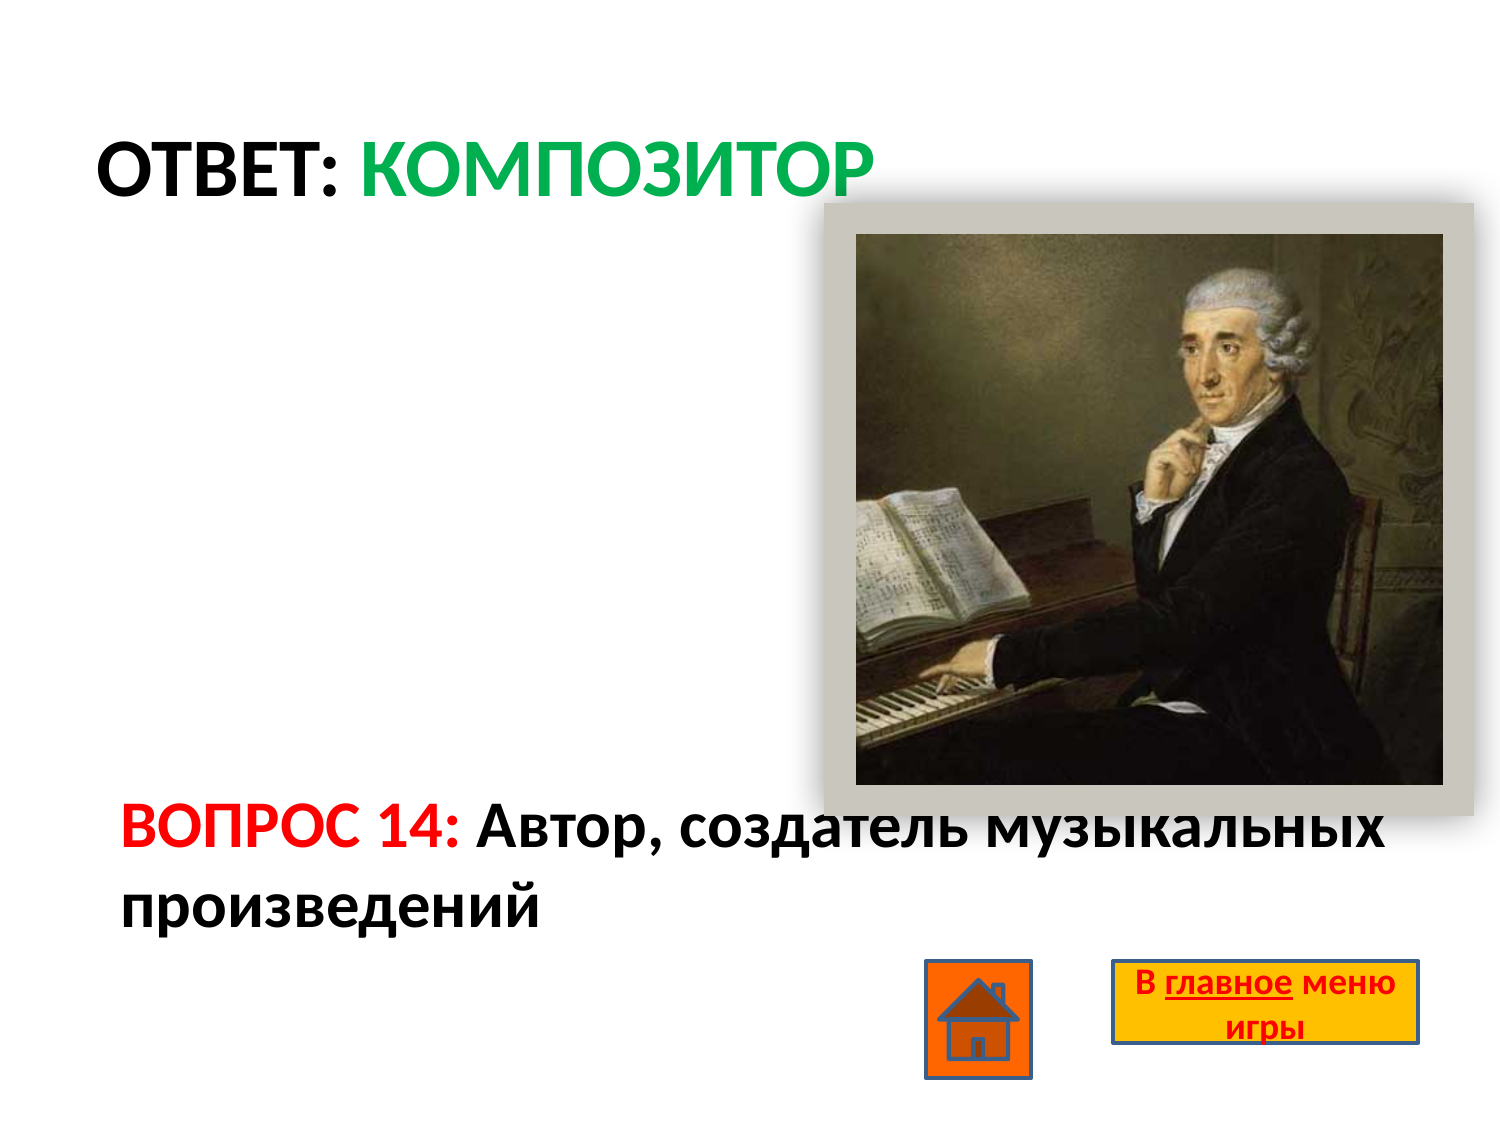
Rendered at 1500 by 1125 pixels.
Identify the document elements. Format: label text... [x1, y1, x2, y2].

text_box ВОПРОС 14: Автор, создатель музыкальных произведений [105, 773, 1442, 949]
text_box В главное меню игры [1111, 959, 1420, 1045]
text_box ОТВЕТ: КОМПОЗИТОР [82, 105, 914, 221]
picture [855, 234, 1444, 786]
text_box [924, 959, 1033, 1080]
